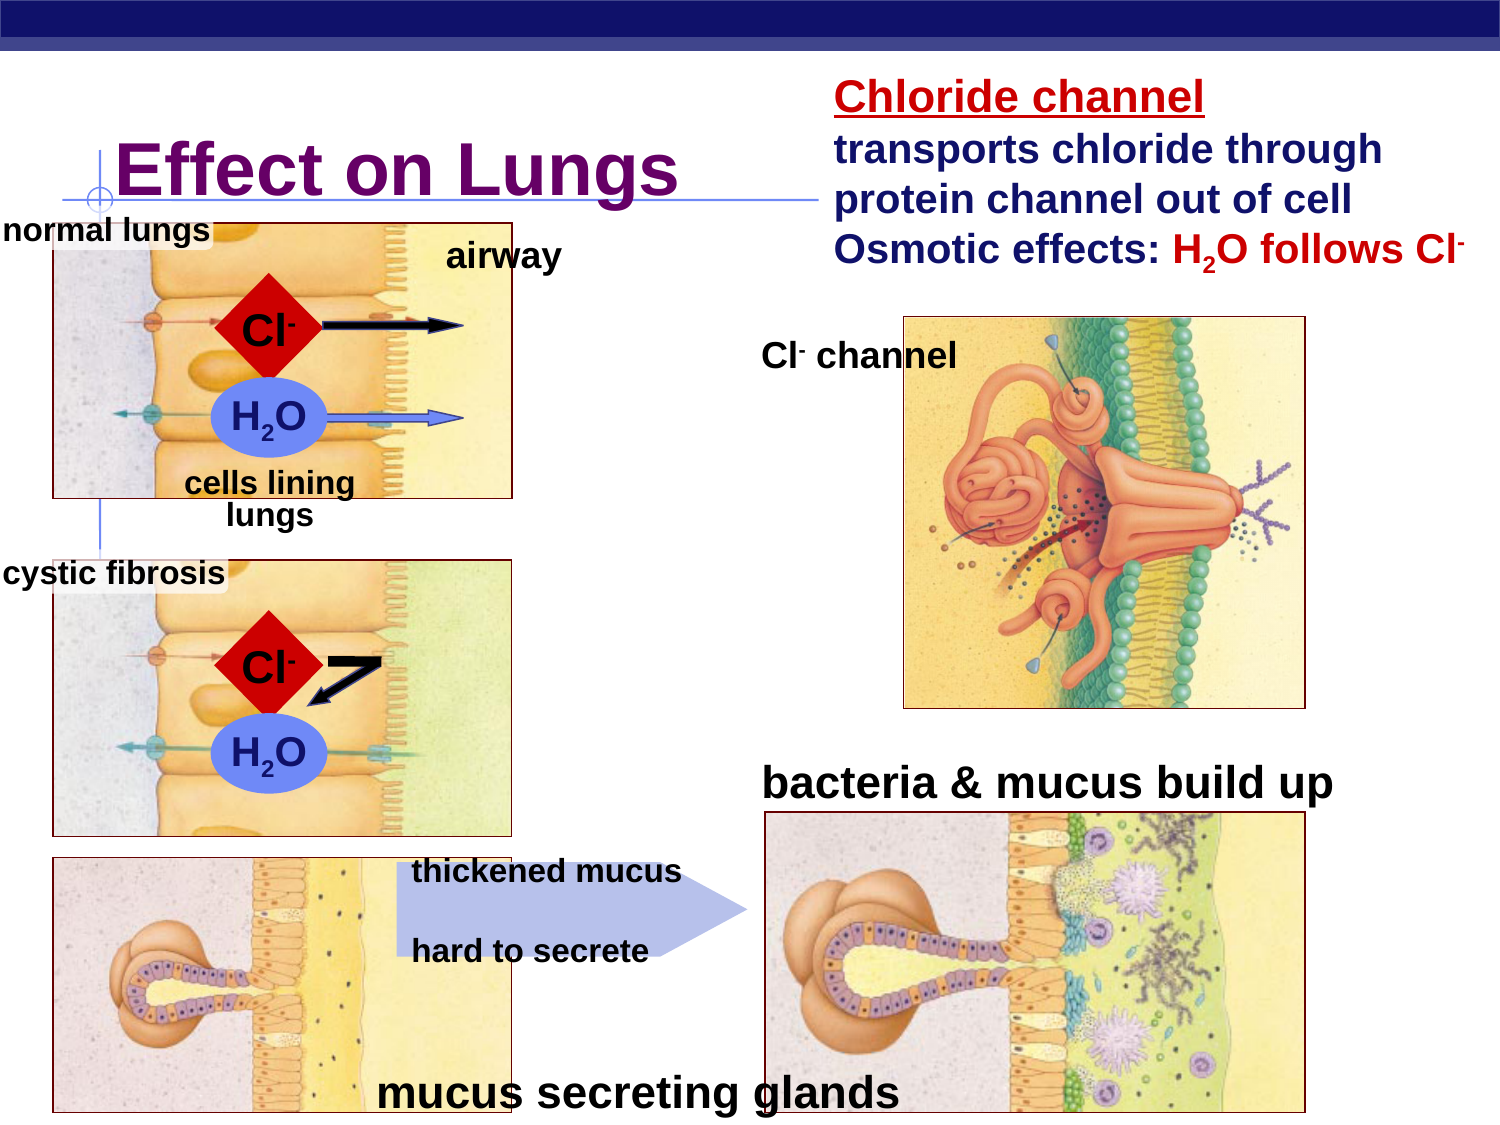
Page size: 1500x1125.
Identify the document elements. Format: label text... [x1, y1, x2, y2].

text_box Cl- channel [746, 323, 903, 384]
picture [905, 312, 1304, 713]
text_box thickened mucus hard to secrete [515, 862, 748, 957]
text_box cystic fibrosis [0, 549, 229, 594]
title Effect on Lungs [99, 112, 818, 238]
text_box Chloride channel transports chloride through protein channel out of cell Osmotic effects: H2O follows Cl- [818, 59, 1500, 286]
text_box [301, 661, 385, 693]
picture [53, 857, 512, 1113]
text_box bacteria & mucus build up [743, 745, 1353, 816]
picture [53, 560, 512, 836]
text_box cells lining lungs [154, 506, 386, 540]
picture [53, 223, 512, 499]
text_box mucus secreting glands [336, 1055, 941, 1125]
text_box airway [512, 223, 578, 283]
text_box normal lungs [0, 205, 214, 250]
picture [765, 812, 1305, 1113]
